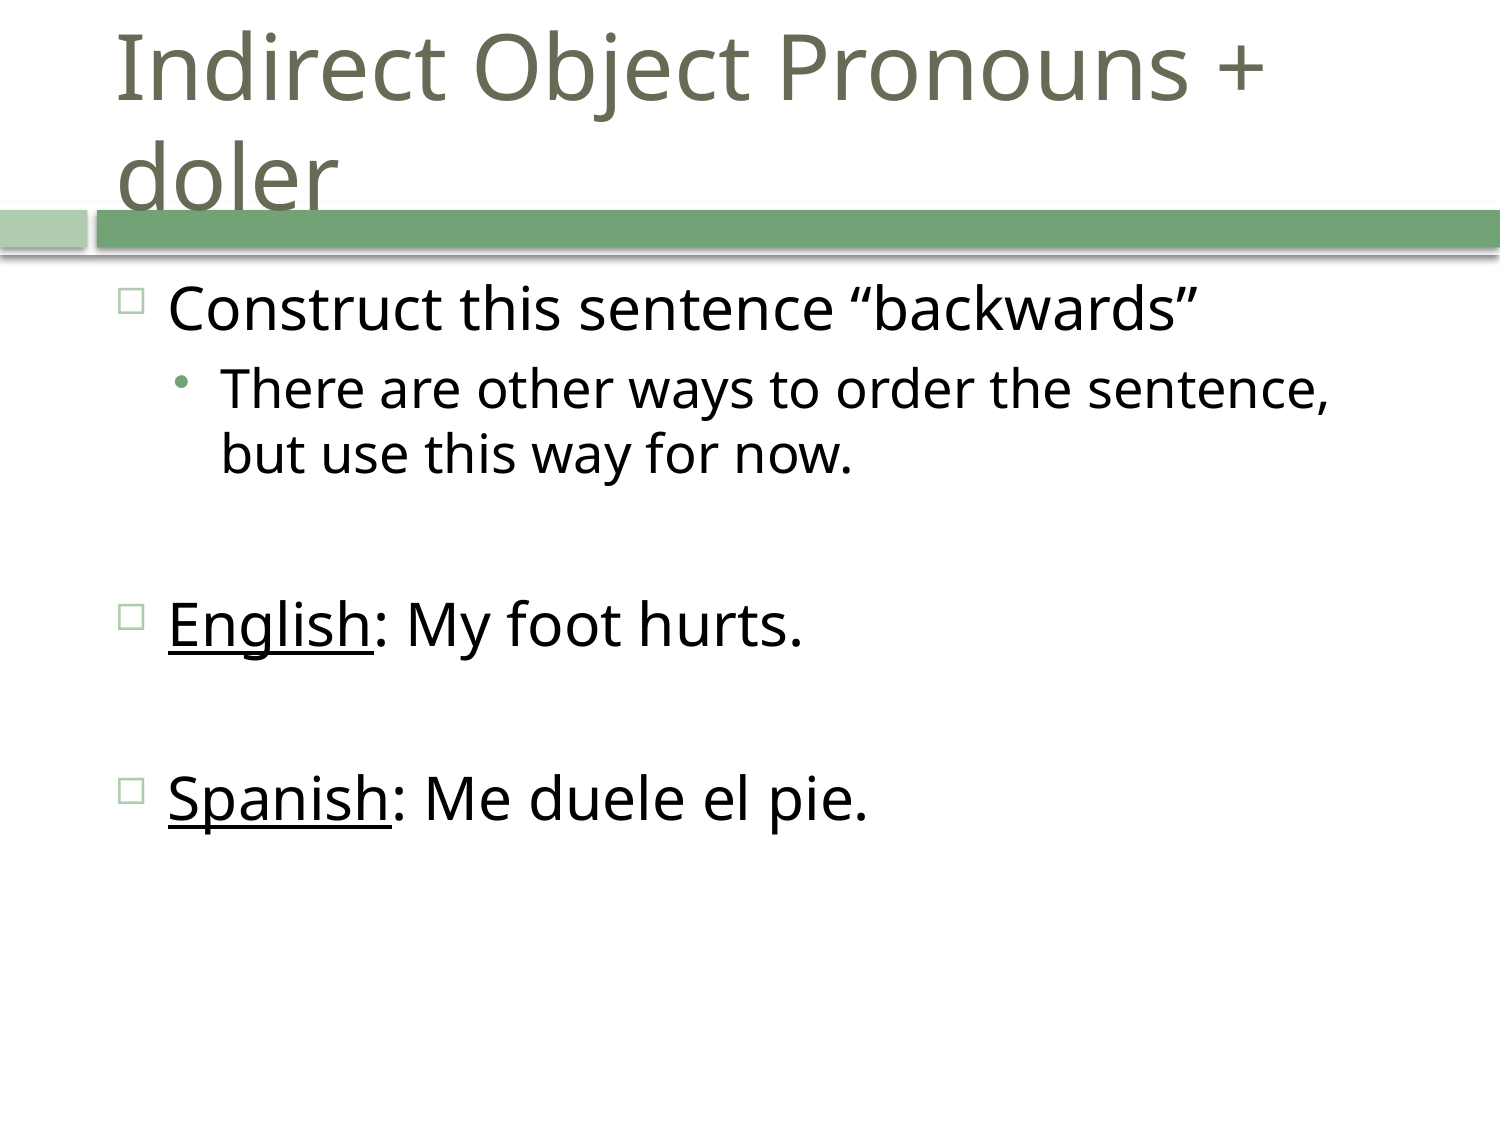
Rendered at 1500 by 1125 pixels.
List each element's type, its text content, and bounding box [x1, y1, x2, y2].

title Indirect Object Pronouns + doler [100, 37, 1438, 200]
list Construct this sentence “backwards” There are other ways to order the sentence, but use this way for now. English: My foot hurts. Spanish: Me duele el pie. [100, 262, 1438, 1000]
